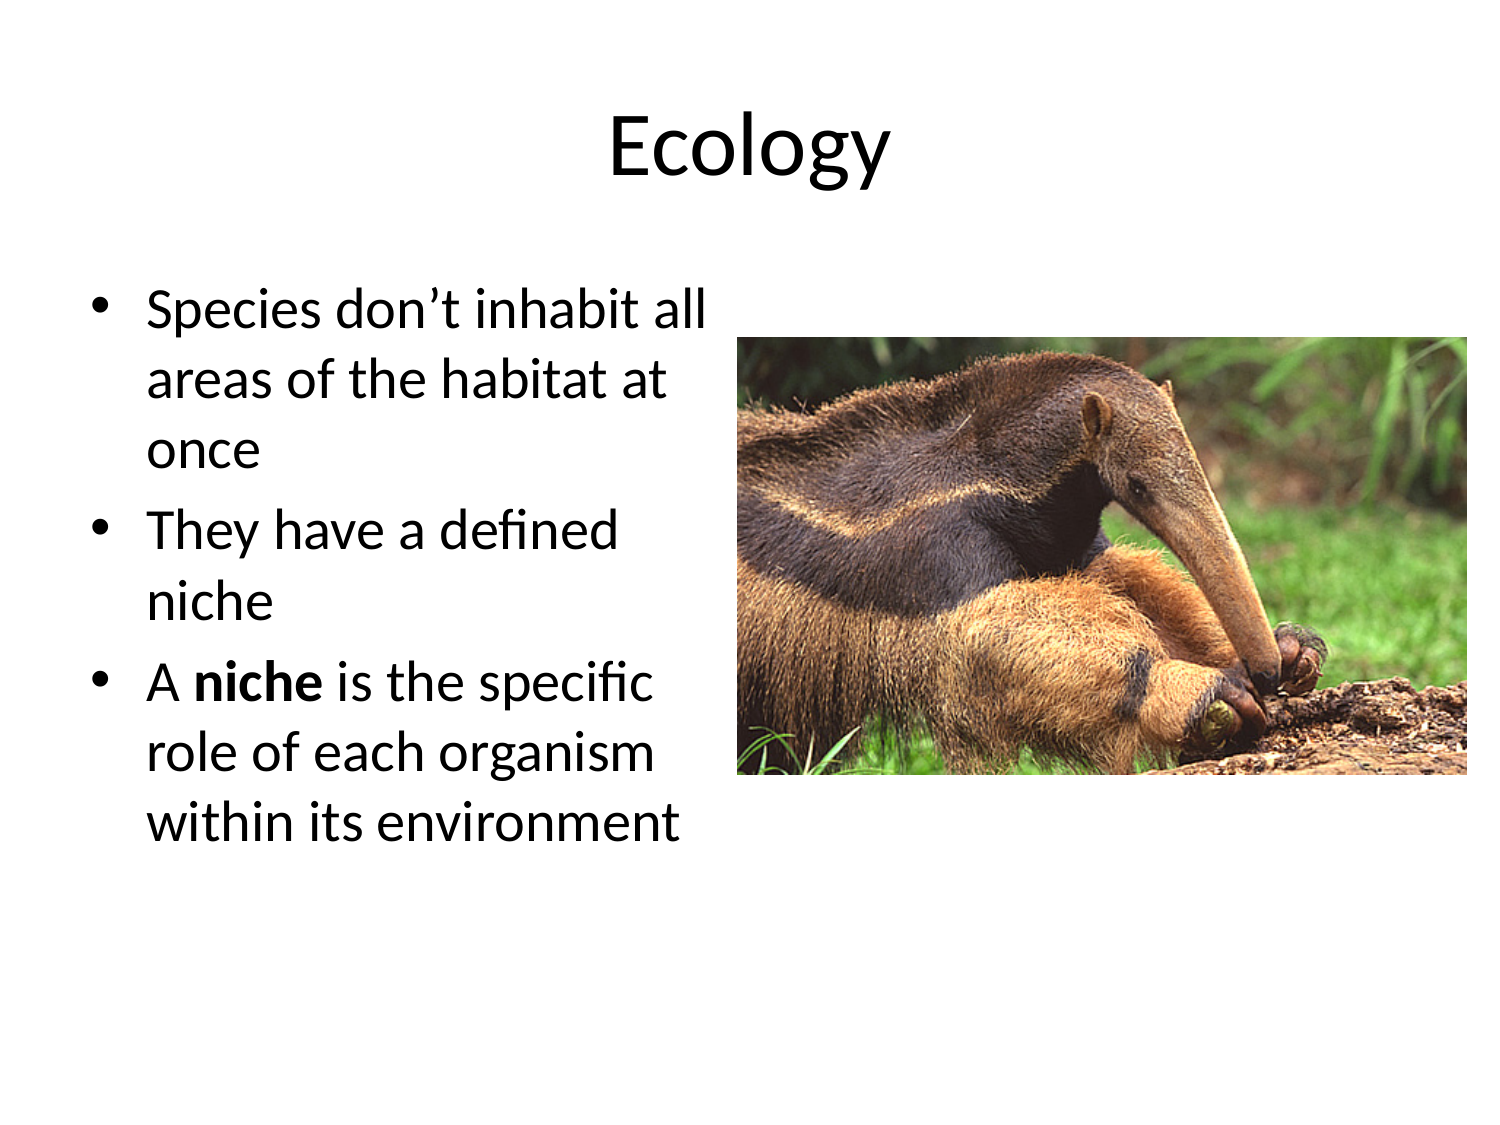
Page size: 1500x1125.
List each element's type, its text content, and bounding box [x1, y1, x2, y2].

picture [737, 337, 1467, 776]
title Ecology [75, 45, 1425, 233]
list Species don’t inhabit all areas of the habitat at once They have a defined niche A niche is the specific role of each organism within its environment [75, 262, 738, 1005]
